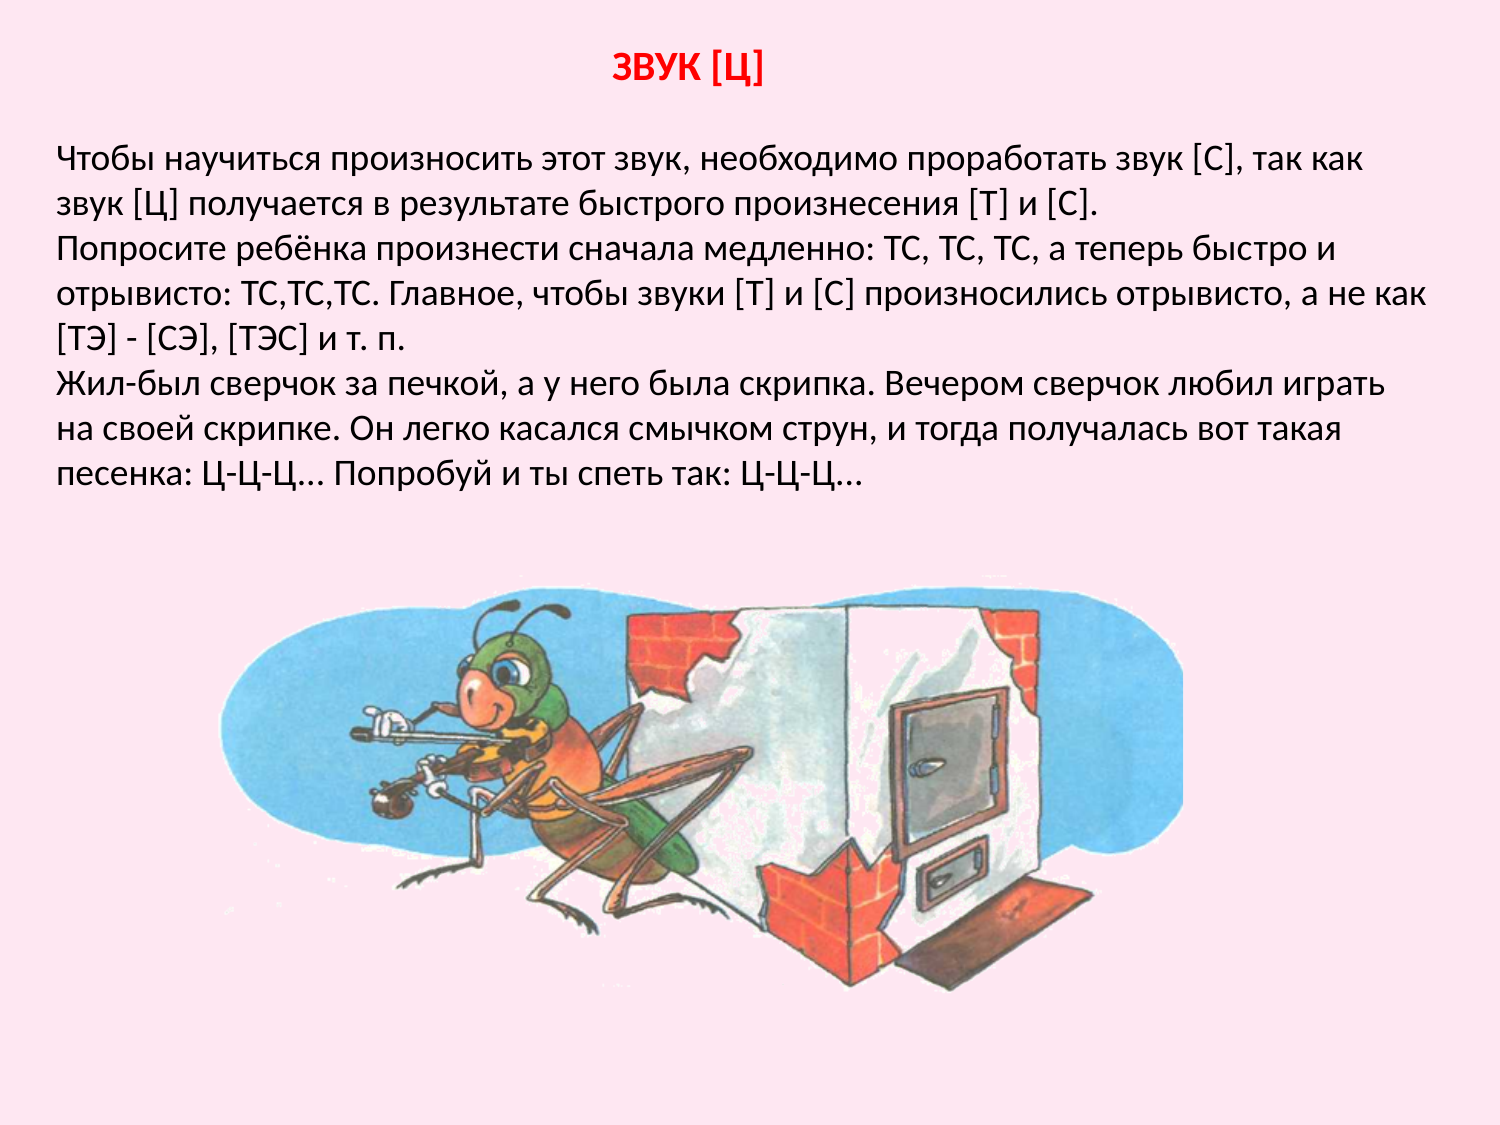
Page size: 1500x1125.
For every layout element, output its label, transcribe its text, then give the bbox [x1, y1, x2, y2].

text_box ЗВУК [Ц] [597, 30, 781, 96]
picture [170, 573, 1292, 1007]
text_box Чтобы научиться произносить этот звук, необходимо проработать звук [С], так как звук [Ц] получается в результате быстрого произнесения [Т] и [С]. Попросите ребёнка произнести сначала медленно: ТС, ТС, ТС, а теперь быс­тро и отрывисто: ТС,ТС,ТС. Главное, чтобы звуки [Т] и [С] произносились от­рывисто, а не как [ТЭ] - [СЭ], [ТЭС] и т. п. Жил-был сверчок за печкой, а у него была скрипка. Вечером сверчок любил играть на своей скрипке. Он легко касался смычком струн, и тогда получалась вот такая песенка: Ц-Ц-Ц... Попробуй и ты спеть так: Ц-Ц-Ц... [41, 125, 1447, 501]
